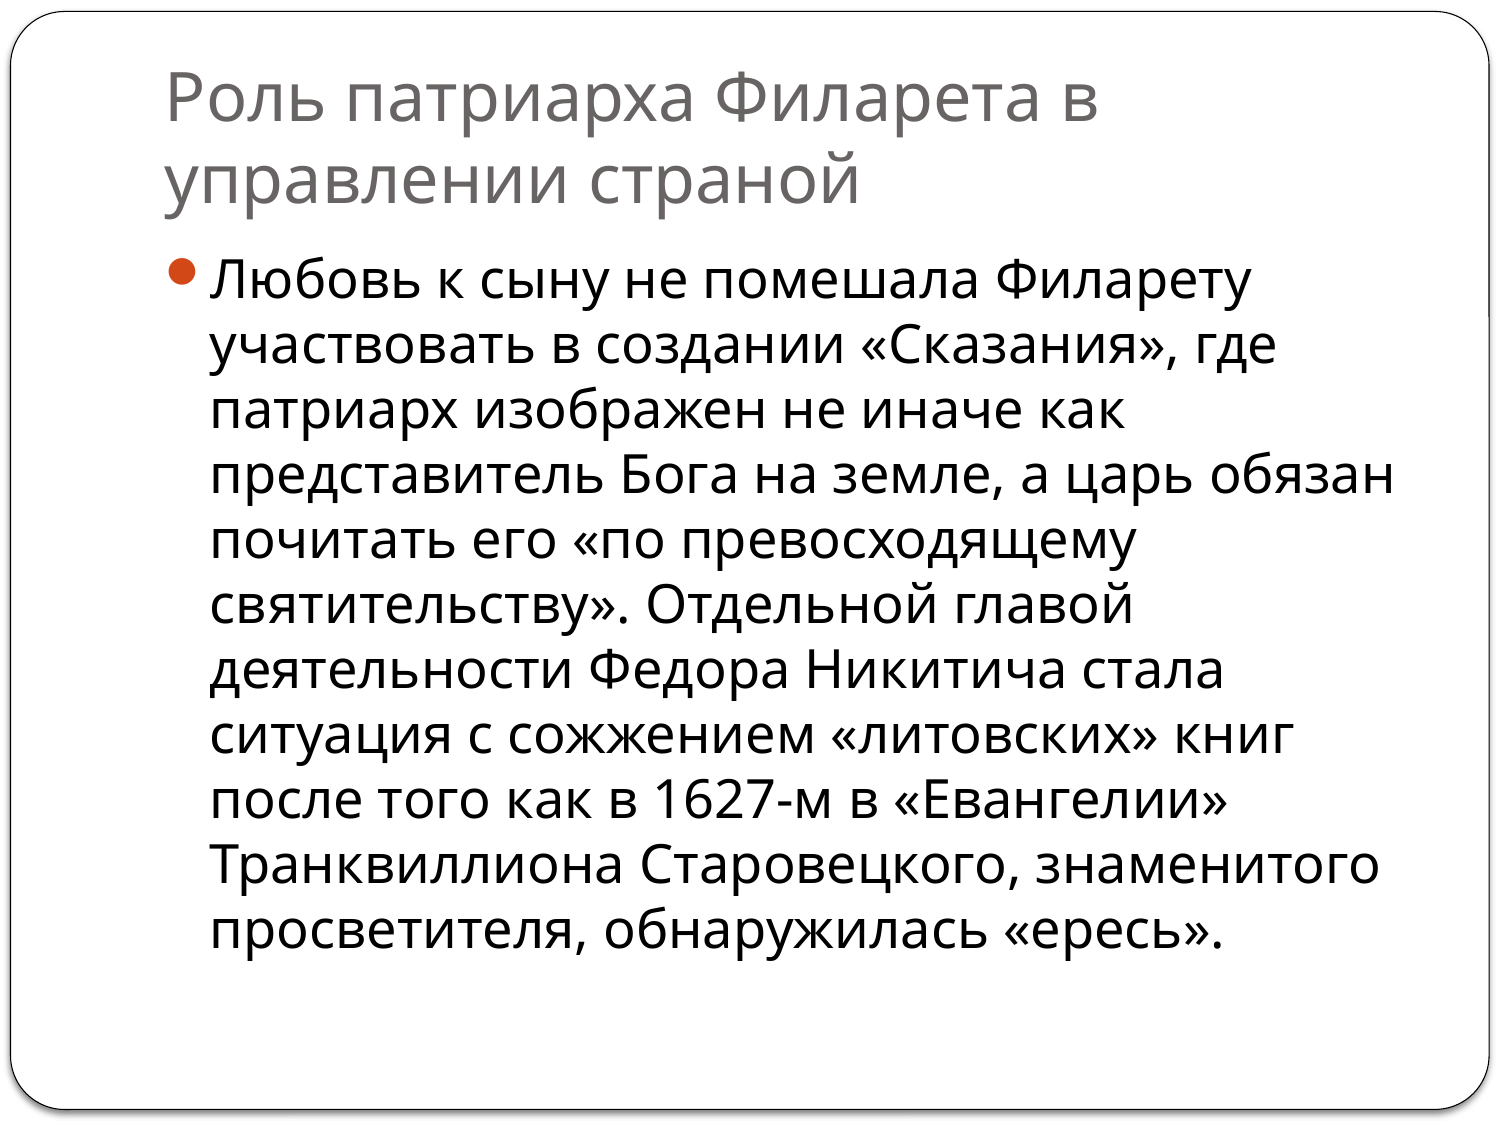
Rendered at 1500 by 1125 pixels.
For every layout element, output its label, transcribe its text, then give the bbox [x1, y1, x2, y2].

list Любовь к сыну не помешала Филарету участвовать в создании «Сказания», где патриарх изображен не иначе как представитель Бога на земле, а царь обязан почитать его «по превосходящему святительству». Отдельной главой деятельности Федора Никитича стала ситуация с сожжением «литовских» книг после того как в 1627-м в «Евангелии» Транквиллиона Старовецкого, знаменитого просветителя, обнаружилась «ересь». [150, 237, 1425, 988]
title Роль патриарха Филарета в управлении страной [150, 45, 1425, 233]
